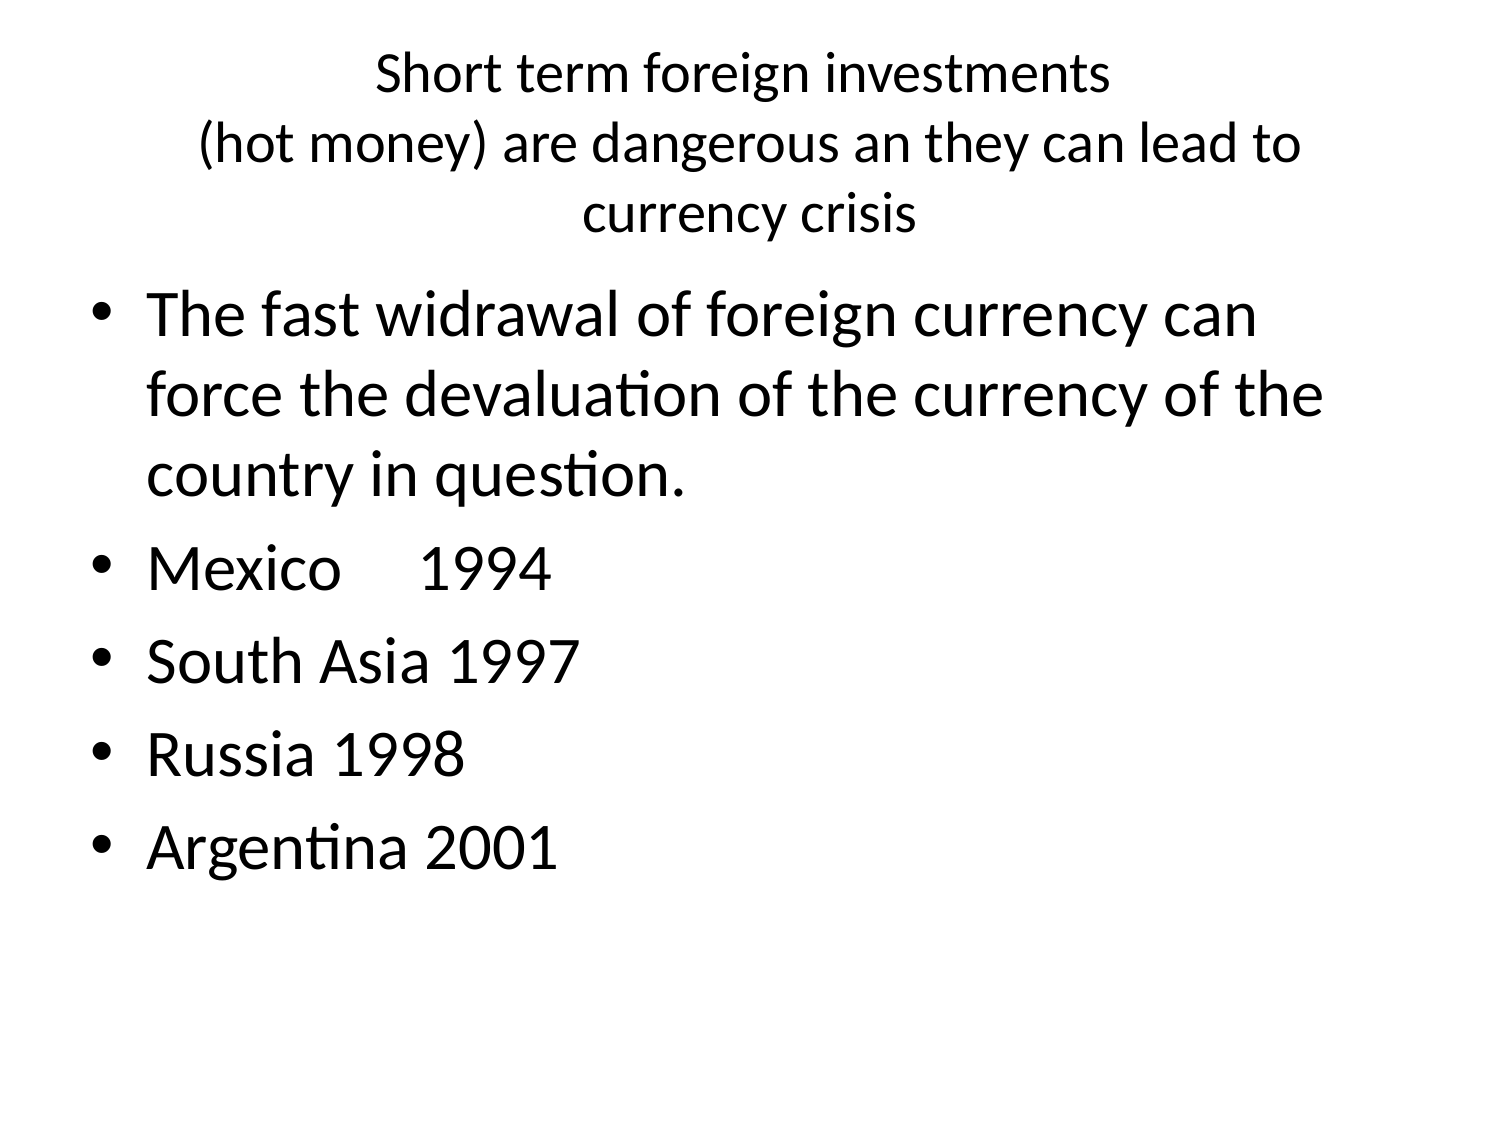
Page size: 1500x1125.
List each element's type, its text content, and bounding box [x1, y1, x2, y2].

title Short term foreign investments (hot money) are dangerous an they can lead to currency crisis [75, 45, 1425, 233]
list The fast widrawal of foreign currency can force the devaluation of the currency of the country in question. Mexico 1994 South Asia 1997 Russia 1998 Argentina 2001 [75, 262, 1425, 1005]
